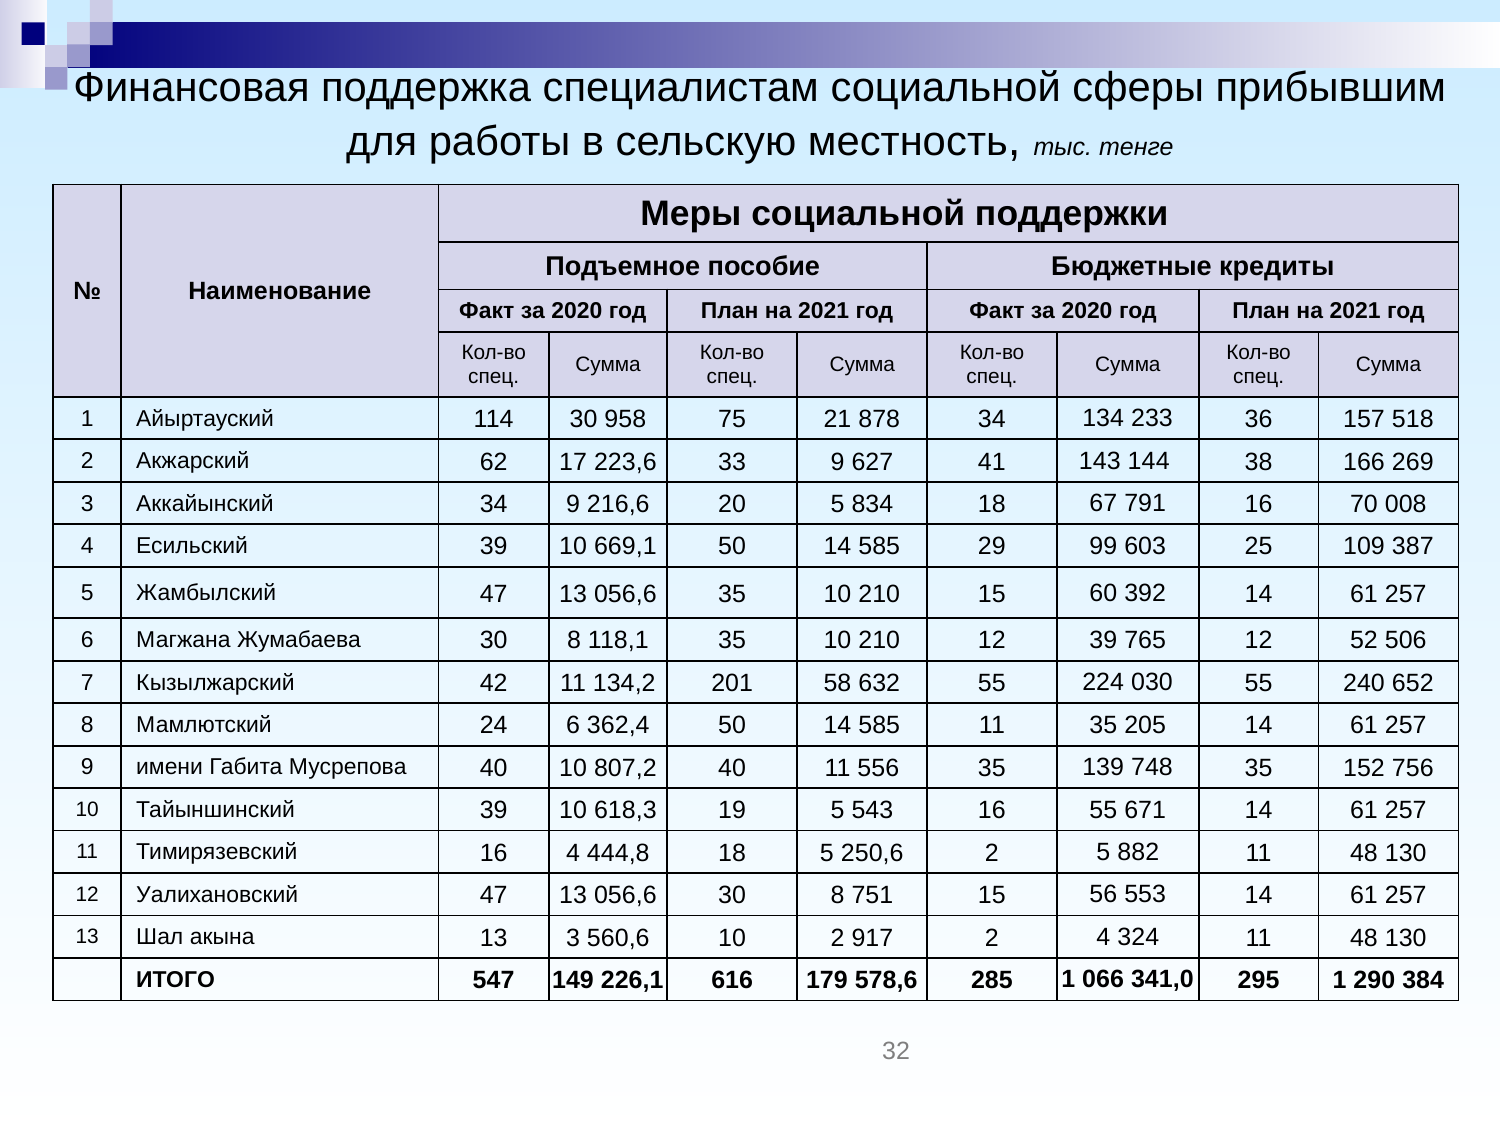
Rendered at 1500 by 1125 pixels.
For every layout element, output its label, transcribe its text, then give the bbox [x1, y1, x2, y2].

table_cell 134 233 [1058, 398, 1198, 438]
table_cell 8 [54, 704, 120, 745]
table_cell 616 [668, 959, 796, 1000]
table_cell 30 [668, 874, 796, 915]
table_cell 55 [1200, 662, 1318, 702]
table_cell 11 [54, 831, 120, 872]
table_cell 10 669,1 [550, 525, 666, 566]
table_cell 179 578,6 [798, 959, 926, 1000]
table_cell 99 603 [1058, 525, 1198, 566]
table_cell Факт за 2020 год [439, 290, 666, 331]
table_cell 5 250,6 [798, 831, 926, 872]
table_cell 39 [439, 525, 548, 566]
table_cell Аккайынский [122, 483, 438, 523]
table_cell 16 [1200, 483, 1318, 523]
table_cell Бюджетные кредиты [928, 243, 1458, 289]
table_cell 9 [54, 747, 120, 787]
table_cell 41 [928, 440, 1056, 481]
table_cell Жамбылский [122, 568, 438, 617]
table_cell 13 [54, 916, 120, 957]
table_cell Факт за 2020 год [928, 290, 1198, 331]
table_cell 55 671 [1058, 789, 1198, 830]
table_cell 9 216,6 [550, 483, 666, 523]
table_cell 10 [54, 789, 120, 830]
table_cell 11 134,2 [550, 662, 666, 702]
table_cell имени Габита Мусрепова [122, 747, 438, 787]
table_cell 35 [668, 619, 796, 660]
table_cell Тимирязевский [122, 831, 438, 872]
table_cell 139 748 [1058, 747, 1198, 787]
table_cell 2 917 [798, 916, 926, 957]
table_cell 42 [439, 662, 548, 702]
table_cell 4 444,8 [550, 831, 666, 872]
table_cell Сумма [1319, 333, 1458, 396]
table_cell 547 [439, 959, 548, 1000]
table_cell 4 [54, 525, 120, 566]
table_header № [54, 185, 120, 396]
table_cell 240 652 [1319, 662, 1458, 702]
table_cell Мамлютский [122, 704, 438, 745]
slide_number 32 [624, 1012, 925, 1073]
table_cell 17 223,6 [550, 440, 666, 481]
table_cell 50 [668, 704, 796, 745]
table_cell 3 560,6 [550, 916, 666, 957]
table_cell Шал акына [122, 916, 438, 957]
table_cell 30 [439, 619, 548, 660]
table_cell Сумма [550, 333, 666, 396]
table_cell Кызылжарский [122, 662, 438, 702]
table_cell Сумма [798, 333, 926, 396]
table_cell 14 585 [798, 704, 926, 745]
table_cell 201 [668, 662, 796, 702]
table_cell 35 [1200, 747, 1318, 787]
table_cell ИТОГО [122, 959, 438, 1000]
table_cell 60 392 [1058, 568, 1198, 617]
table_cell 1 [54, 398, 120, 438]
table_cell 3 [54, 483, 120, 523]
table_cell 2 [54, 440, 120, 481]
table_cell 47 [439, 568, 548, 617]
table_cell 67 791 [1058, 483, 1198, 523]
table_cell 35 [668, 568, 796, 617]
table_cell 12 [54, 874, 120, 915]
table_cell [54, 959, 120, 1000]
table_cell 15 [928, 568, 1056, 617]
table_cell 4 324 [1058, 916, 1198, 957]
table_cell 29 [928, 525, 1056, 566]
table_cell 56 553 [1058, 874, 1198, 915]
table_cell 2 [928, 916, 1056, 957]
table_cell 48 130 [1319, 916, 1458, 957]
table_cell 61 257 [1319, 704, 1458, 745]
table_header Наименование [122, 185, 438, 396]
table_cell 35 [928, 747, 1056, 787]
table_cell 55 [928, 662, 1056, 702]
table_cell 6 362,4 [550, 704, 666, 745]
table_cell 295 [1200, 959, 1318, 1000]
table_cell Есильский [122, 525, 438, 566]
table_cell 61 257 [1319, 568, 1458, 617]
table_cell 10 [668, 916, 796, 957]
table_cell 16 [928, 789, 1056, 830]
table_cell Подъемное пособие [439, 243, 926, 289]
table_cell 2 [928, 831, 1056, 872]
table_cell 285 [928, 959, 1056, 1000]
table_cell 20 [668, 483, 796, 523]
table_cell 14 [1200, 789, 1318, 830]
table_cell 9 627 [798, 440, 926, 481]
table_cell 114 [439, 398, 548, 438]
table_cell 11 556 [798, 747, 926, 787]
table_cell 24 [439, 704, 548, 745]
table_cell 224 030 [1058, 662, 1198, 702]
table_cell 5 543 [798, 789, 926, 830]
table_cell 38 [1200, 440, 1318, 481]
table_cell 10 210 [798, 568, 926, 617]
table_cell 34 [439, 483, 548, 523]
table_cell Уалихановский [122, 874, 438, 915]
table_cell Тайыншинский [122, 789, 438, 830]
table_cell План на 2021 год [1200, 290, 1458, 331]
table_cell 109 387 [1319, 525, 1458, 566]
table_cell 13 [439, 916, 548, 957]
table_cell Магжана Жумабаева [122, 619, 438, 660]
table_cell 14 [1200, 568, 1318, 617]
table_cell 14 [1200, 874, 1318, 915]
table_cell 52 506 [1319, 619, 1458, 660]
table_cell 143 144 [1058, 440, 1198, 481]
table_cell 14 585 [798, 525, 926, 566]
table_cell 75 [668, 398, 796, 438]
table_cell Сумма [1058, 333, 1198, 396]
table_cell 10 210 [798, 619, 926, 660]
table_cell 25 [1200, 525, 1318, 566]
table_cell 11 [1200, 916, 1318, 957]
table_cell 157 518 [1319, 398, 1458, 438]
table_cell 36 [1200, 398, 1318, 438]
table_cell 15 [928, 874, 1056, 915]
table_cell 40 [668, 747, 796, 787]
table_cell Кол-во спец. [928, 333, 1056, 396]
table_cell 48 130 [1319, 831, 1458, 872]
table_cell 39 765 [1058, 619, 1198, 660]
table_cell 8 118,1 [550, 619, 666, 660]
table_cell 21 878 [798, 398, 926, 438]
table_cell 61 257 [1319, 789, 1458, 830]
table_cell 58 632 [798, 662, 926, 702]
table_cell 16 [439, 831, 548, 872]
table_cell 40 [439, 747, 548, 787]
table_cell 61 257 [1319, 874, 1458, 915]
table_cell 35 205 [1058, 704, 1198, 745]
table_cell 18 [928, 483, 1056, 523]
table_cell 152 756 [1319, 747, 1458, 787]
table_cell 13 056,6 [550, 874, 666, 915]
table_cell 39 [439, 789, 548, 830]
table_cell 18 [668, 831, 796, 872]
table_cell Айыртауский [122, 398, 438, 438]
table_cell 19 [668, 789, 796, 830]
table_cell 62 [439, 440, 548, 481]
table_cell 1 066 341,0 [1058, 959, 1198, 1000]
table_cell 13 056,6 [550, 568, 666, 617]
table_cell 149 226,1 [550, 959, 666, 1000]
table_cell 10 807,2 [550, 747, 666, 787]
table_cell Акжарский [122, 440, 438, 481]
table_cell 14 [1200, 704, 1318, 745]
table_cell 30 958 [550, 398, 666, 438]
table_cell 11 [928, 704, 1056, 745]
table_cell Кол-во спец. [1200, 333, 1318, 396]
table_cell 11 [1200, 831, 1318, 872]
table_cell 50 [668, 525, 796, 566]
table_cell 47 [439, 874, 548, 915]
table_cell Кол-во спец. [439, 333, 548, 396]
table_cell План на 2021 год [668, 290, 926, 331]
table_cell 34 [928, 398, 1056, 438]
table_cell 12 [928, 619, 1056, 660]
table_cell 5 [54, 568, 120, 617]
table_cell 12 [1200, 619, 1318, 660]
table_cell 5 882 [1058, 831, 1198, 872]
table_cell 7 [54, 662, 120, 702]
table_cell 8 751 [798, 874, 926, 915]
table_cell 10 618,3 [550, 789, 666, 830]
table_cell 166 269 [1319, 440, 1458, 481]
table_cell 1 290 384 [1319, 959, 1458, 1000]
table_cell 5 834 [798, 483, 926, 523]
table_cell 70 008 [1319, 483, 1458, 523]
table_cell Кол-во спец. [668, 333, 796, 396]
table_header Меры социальной поддержки [439, 185, 1458, 241]
table_cell 6 [54, 619, 120, 660]
title Финансовая поддержка специалистам социальной сферы прибывшим для работы в сельскую местность, тыс. тенге [41, 30, 1479, 194]
table_cell 33 [668, 440, 796, 481]
